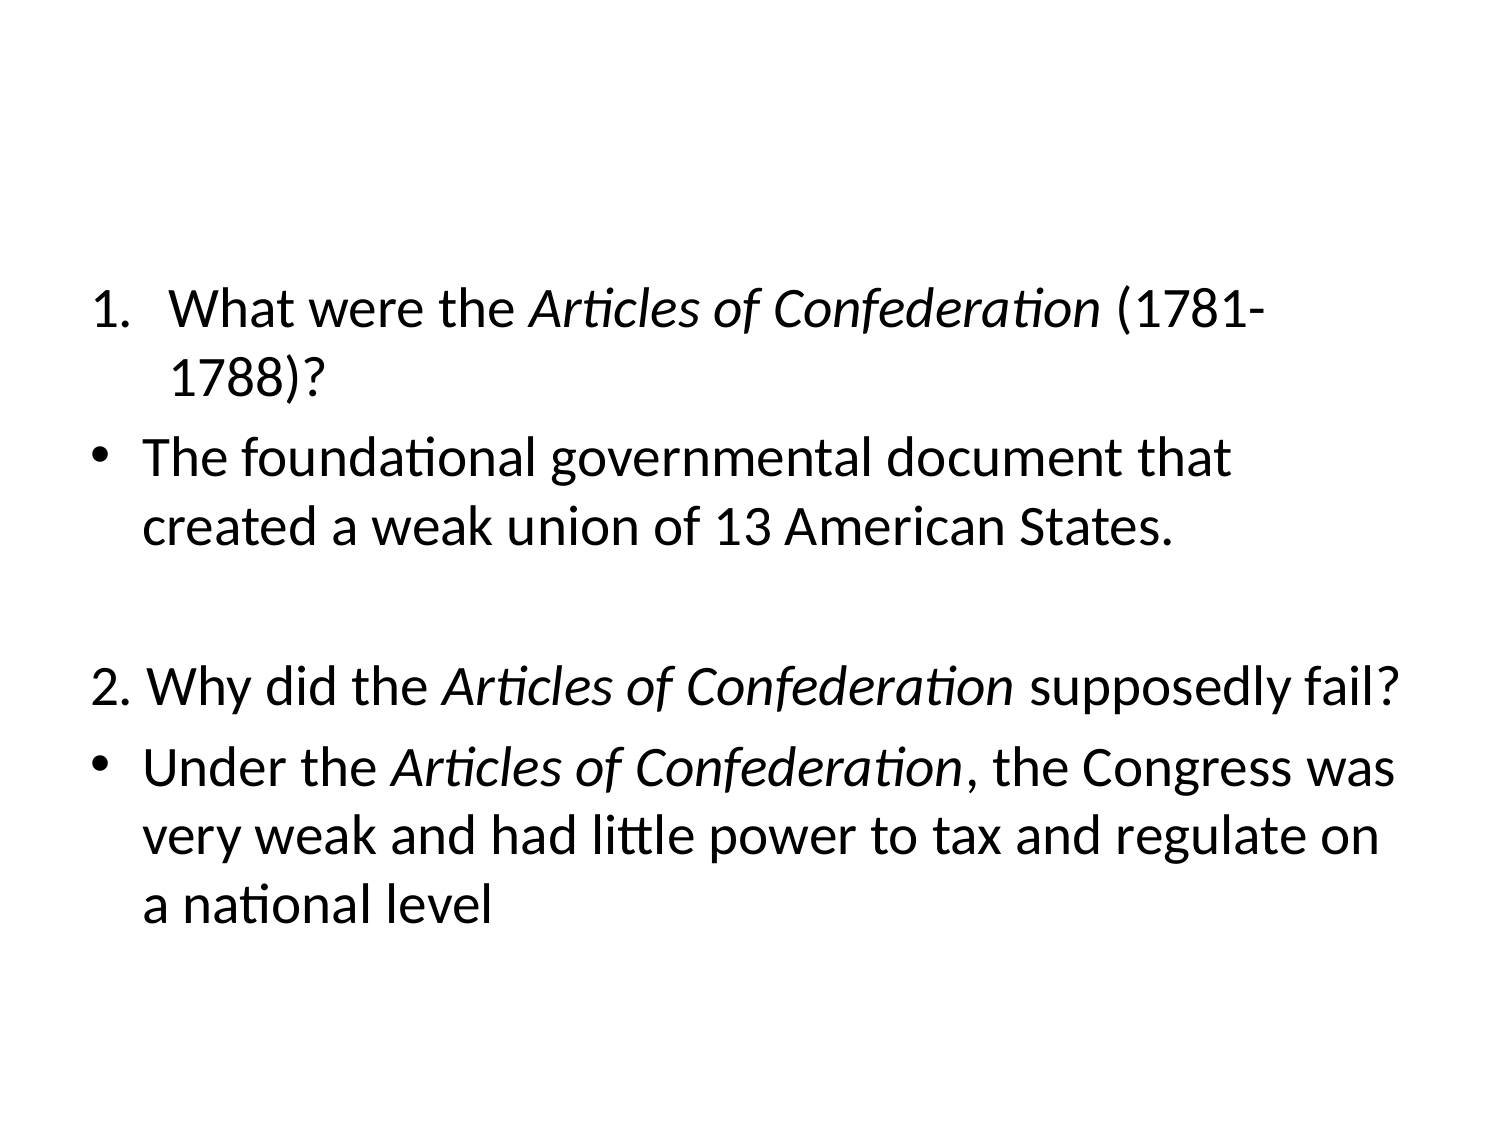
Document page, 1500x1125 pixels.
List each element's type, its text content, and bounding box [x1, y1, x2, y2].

list What were the Articles of Confederation (1781-1788)? The foundational governmental document that created a weak union of 13 American States. 2. Why did the Articles of Confederation supposedly fail? Under the Articles of Confederation, the Congress was very weak and had little power to tax and regulate on a national level [75, 262, 1425, 1005]
